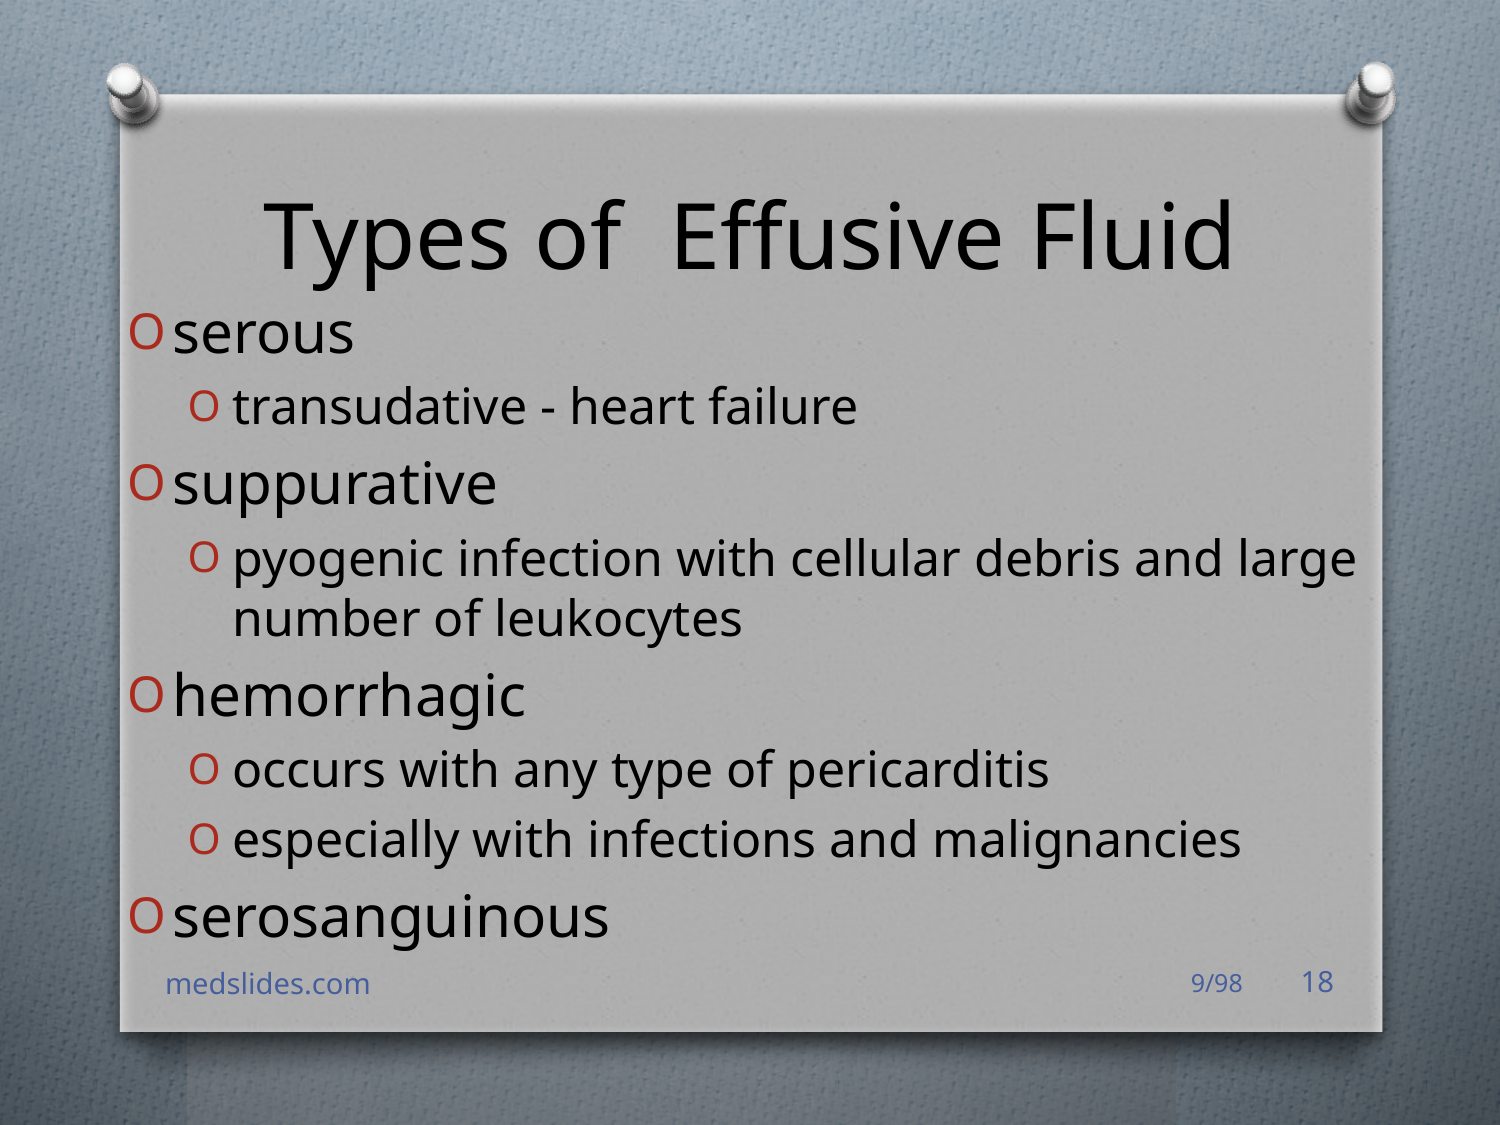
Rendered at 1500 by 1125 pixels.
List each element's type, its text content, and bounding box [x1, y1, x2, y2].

slide_number 18 [1258, 952, 1350, 1013]
title Types of Effusive Fluid [179, 134, 1323, 287]
list serous transudative - heart failure suppurative pyogenic infection with cellular debris and large number of leukocytes hemorrhagic occurs with any type of pericarditis especially with infections and malignancies serosanguinous [112, 287, 1388, 963]
picture [75, 29, 198, 153]
footer medslides.com [150, 952, 1059, 1013]
picture [1317, 35, 1439, 156]
slide_number 9/98 [1059, 952, 1258, 1013]
